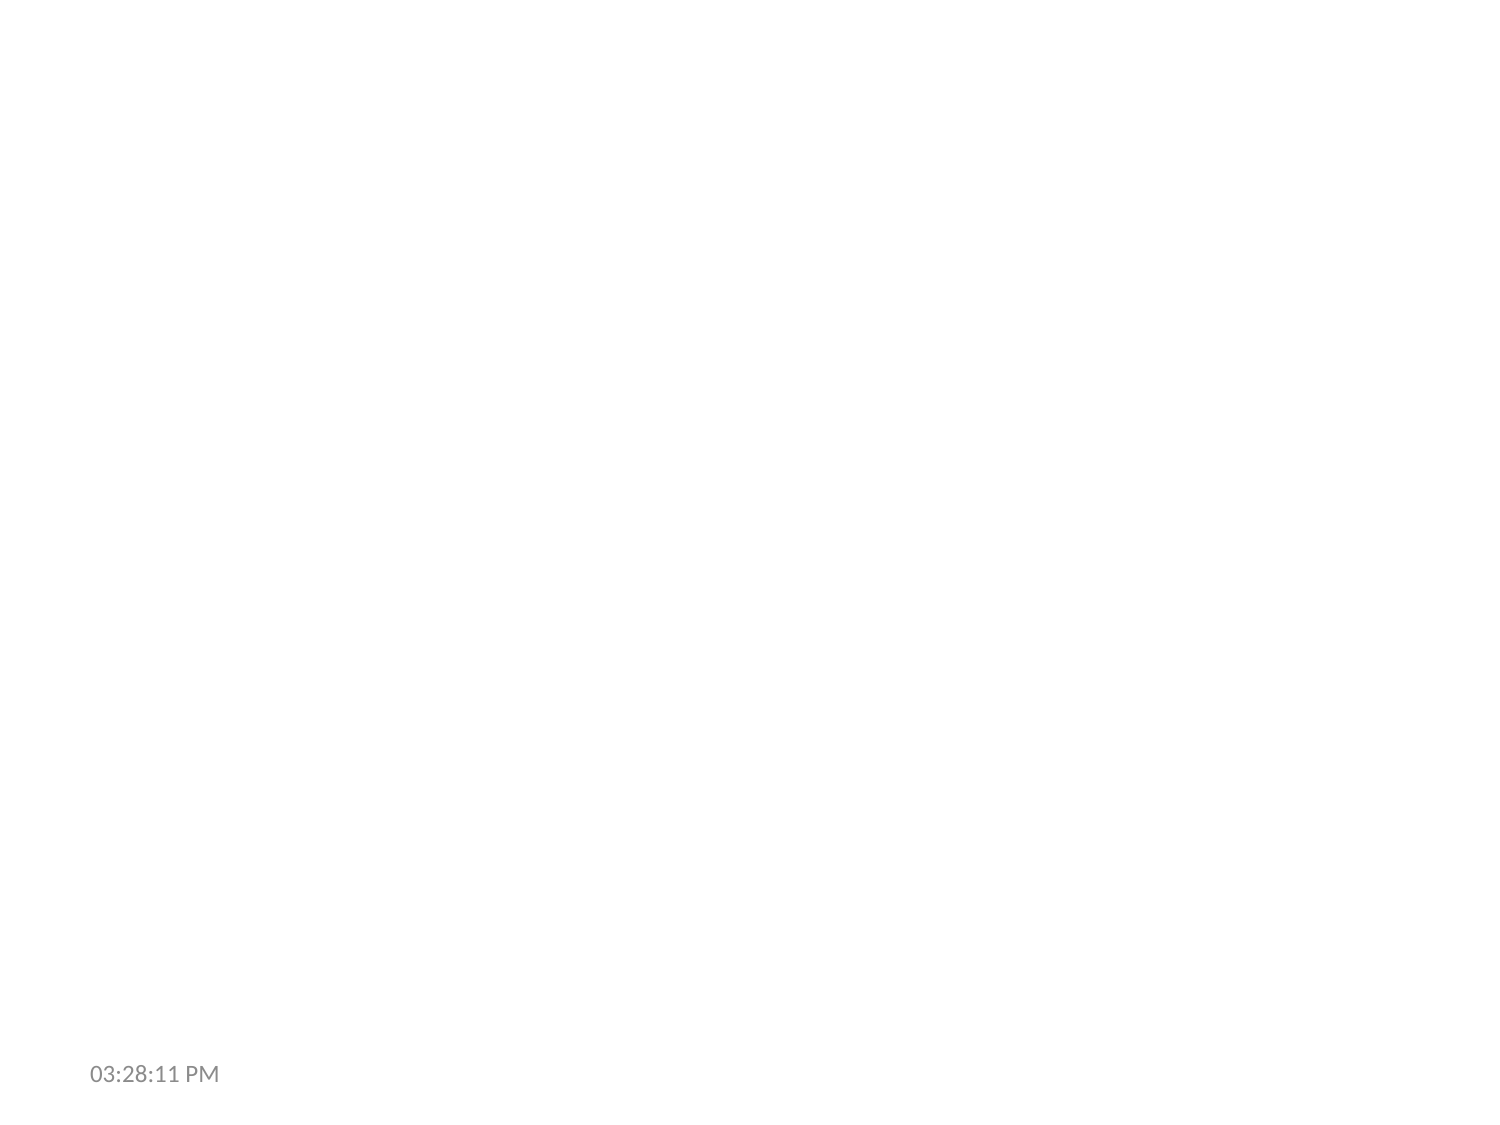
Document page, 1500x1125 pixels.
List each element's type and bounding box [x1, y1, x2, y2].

slide_number [75, 1042, 425, 1103]
